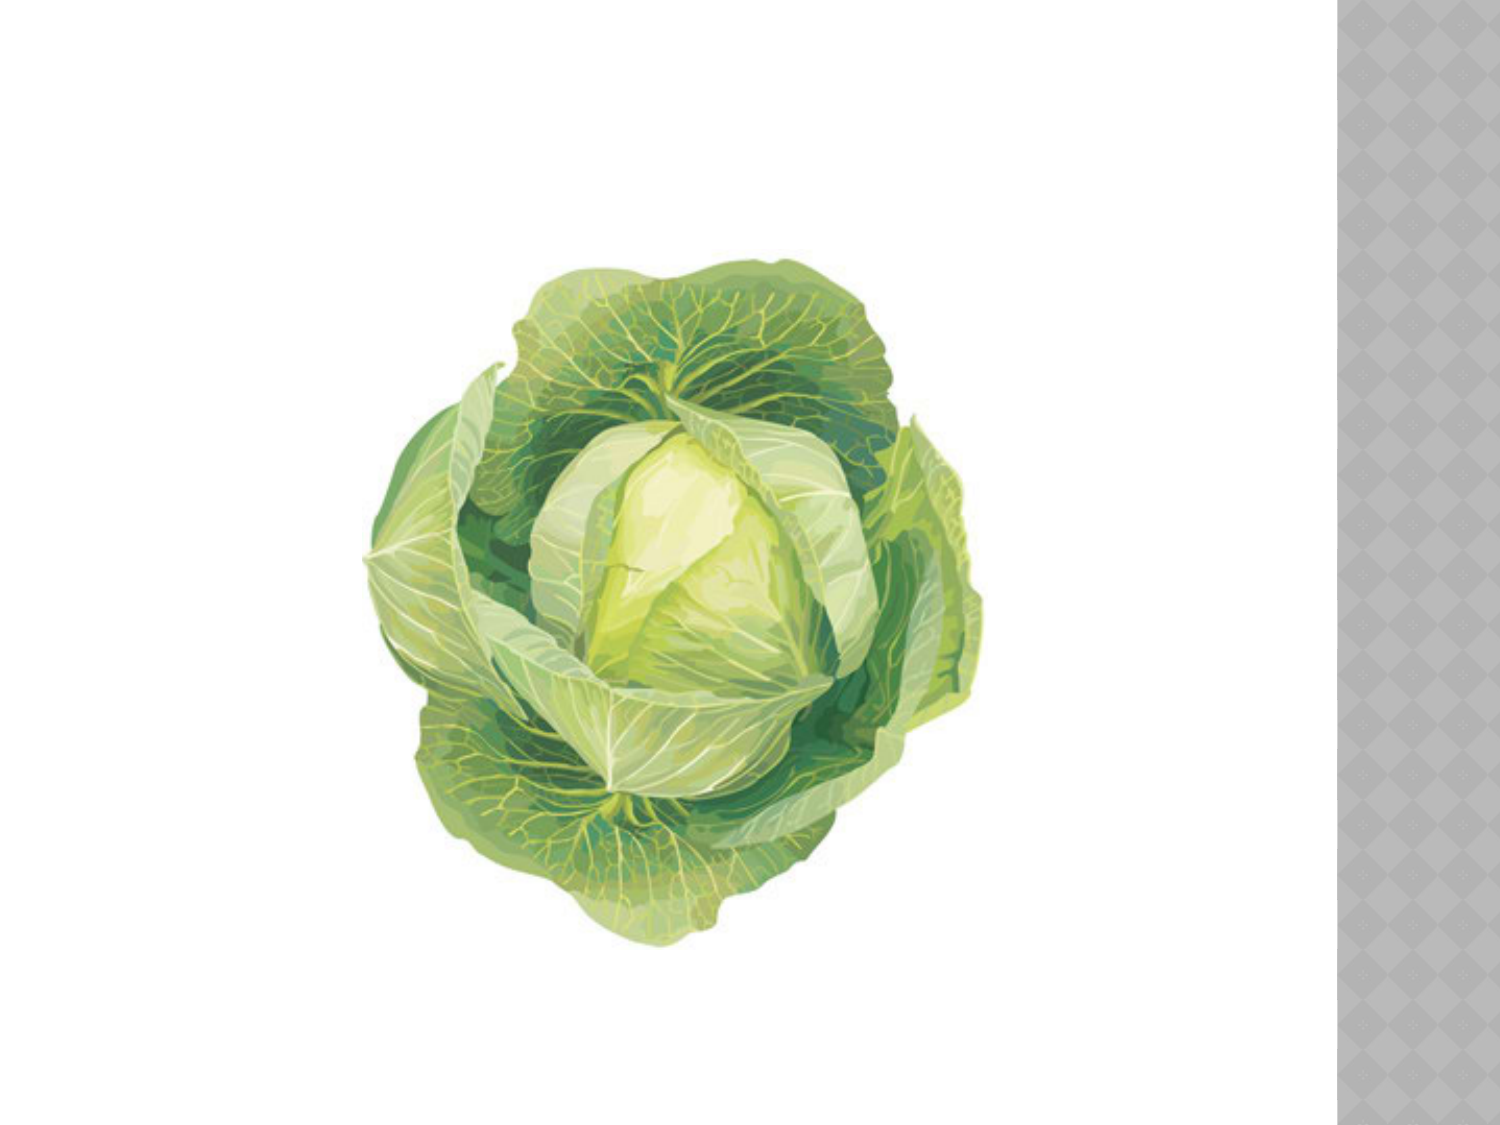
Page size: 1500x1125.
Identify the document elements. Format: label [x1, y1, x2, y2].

list [362, 249, 988, 951]
